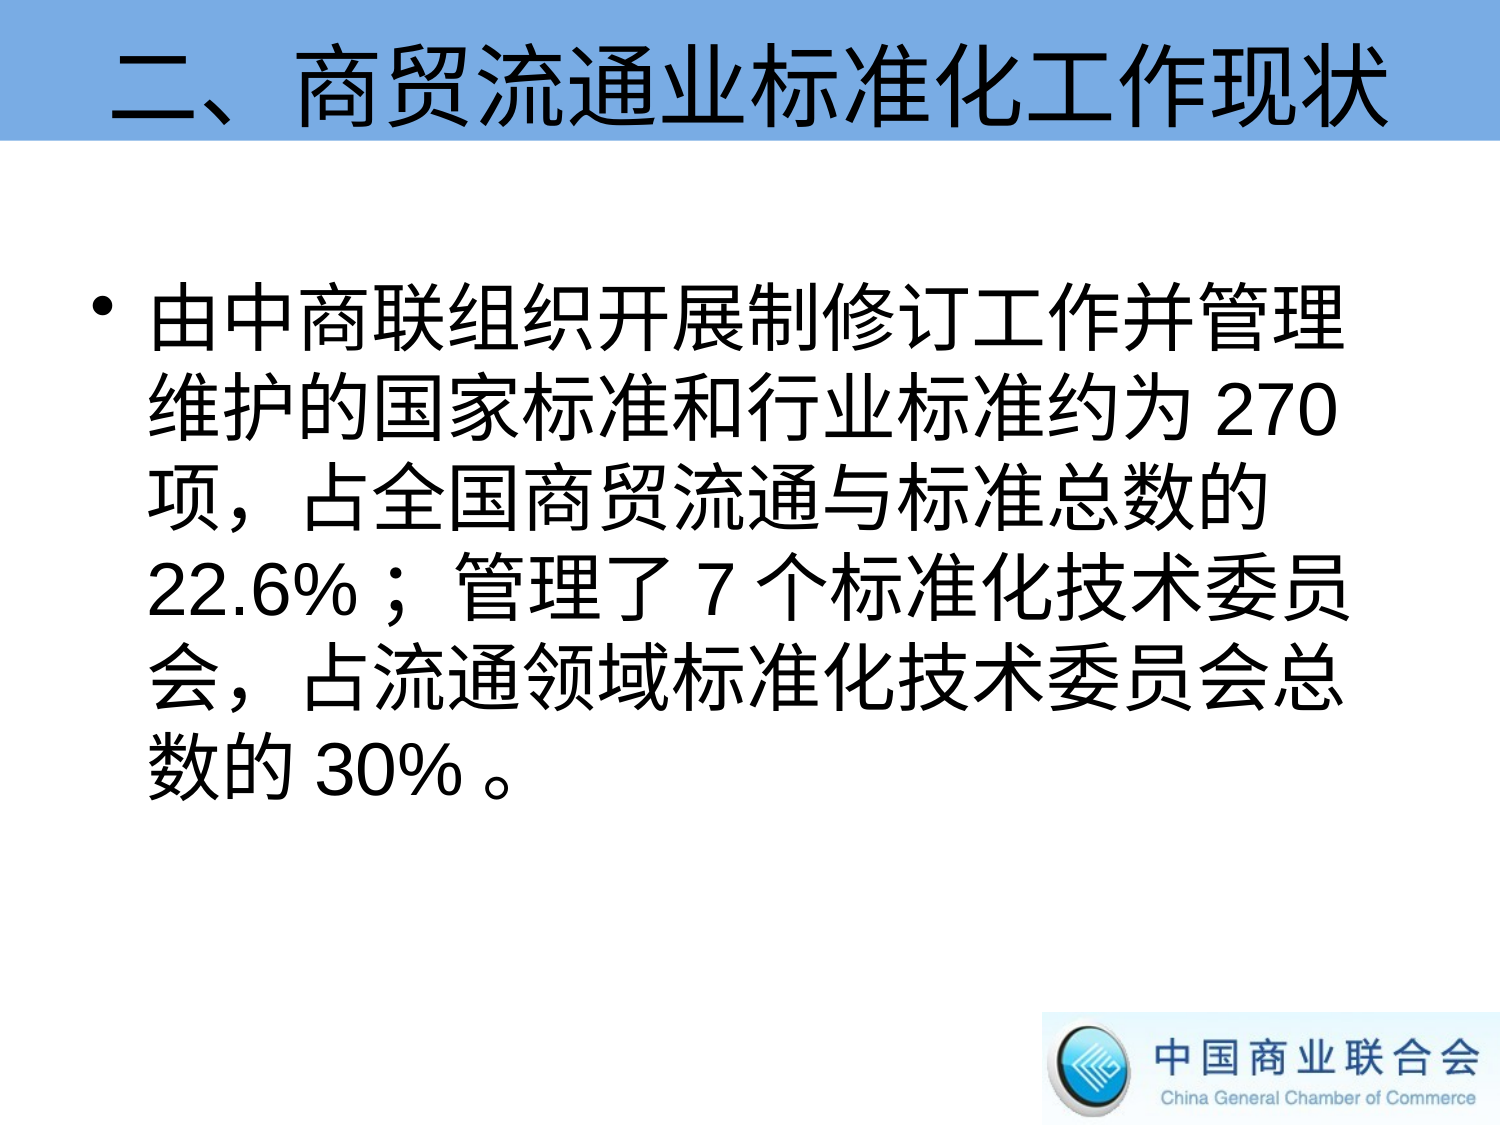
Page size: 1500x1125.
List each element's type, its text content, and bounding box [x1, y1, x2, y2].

picture [1042, 1012, 1500, 1125]
title 二、商贸流通业标准化工作现状 [74, 44, 1426, 233]
list 由中商联组织开展制修订工作并管理维护的国家标准和行业标准约为270项，占全国商贸流通与标准总数的22.6%；管理了7个标准化技术委员会，占流通领域标准化技术委员会总数的30%。 [74, 262, 1426, 1006]
